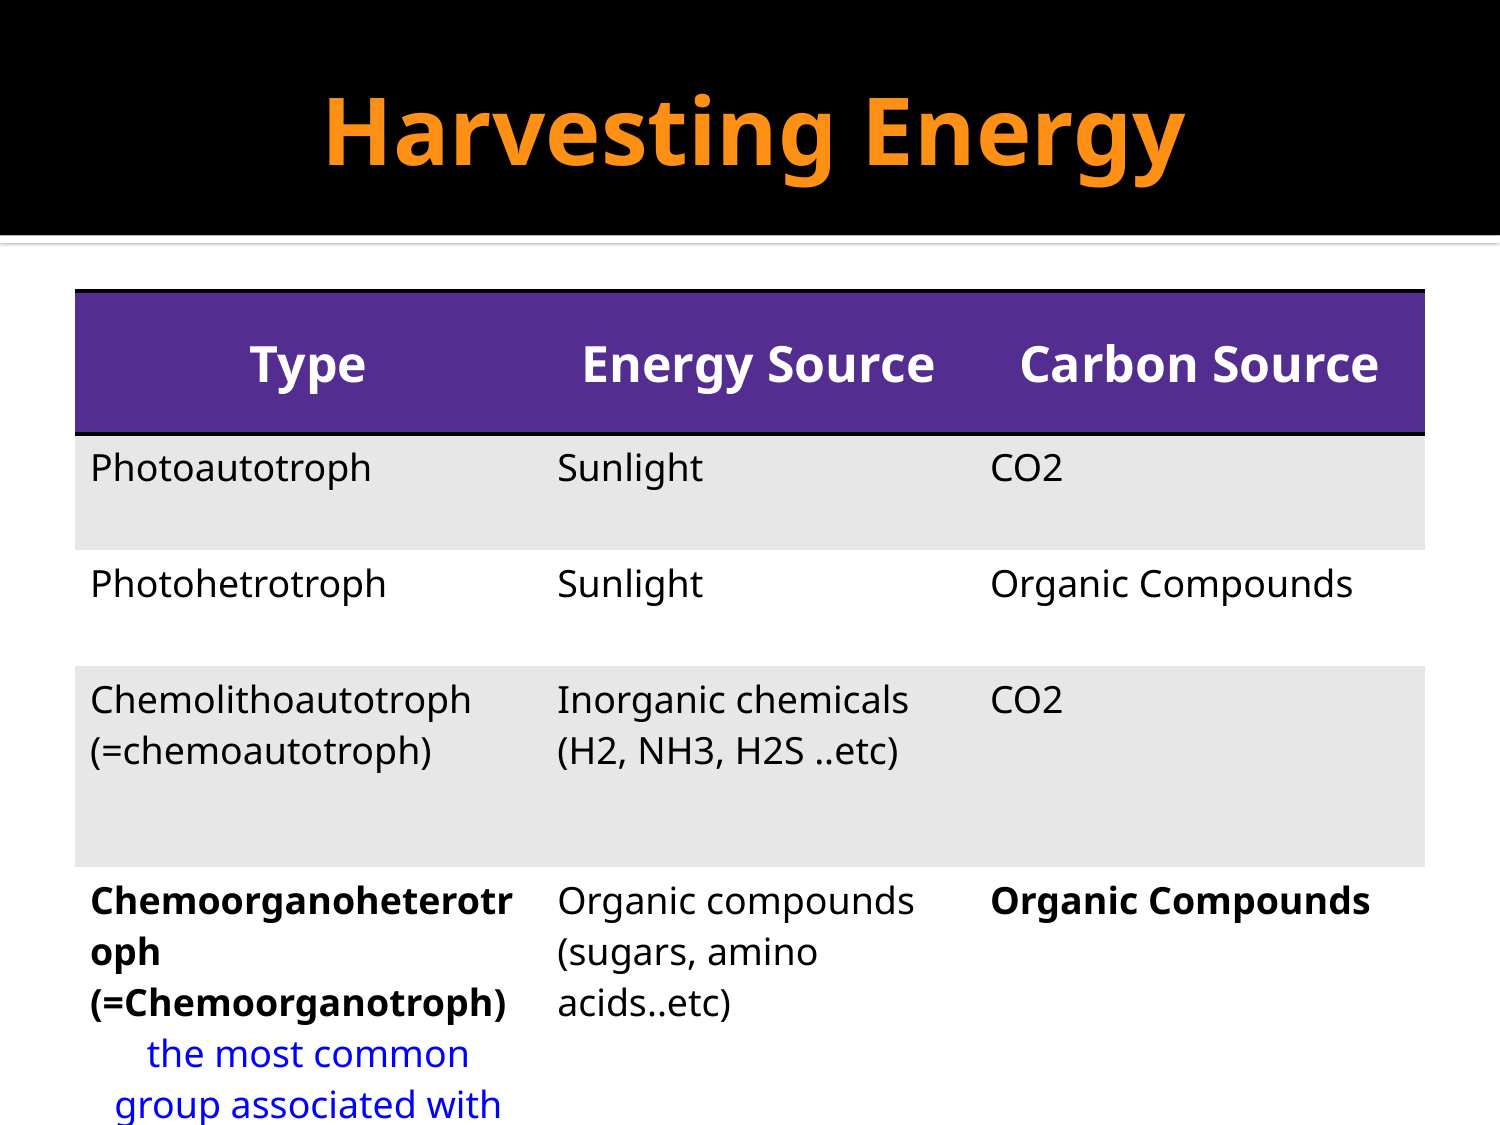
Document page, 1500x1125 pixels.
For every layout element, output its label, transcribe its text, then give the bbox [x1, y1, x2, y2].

table_cell Sunlight [542, 436, 975, 550]
table_cell Organic Compounds [975, 867, 1425, 1125]
table_cell Sunlight [542, 550, 975, 666]
table_cell Organic compounds (sugars, amino acids..etc) [542, 867, 975, 1125]
table_cell Organic Compounds [975, 550, 1425, 666]
table_cell Inorganic chemicals (H2, NH3, H2S ..etc) [542, 666, 975, 867]
table_cell CO2 [975, 436, 1425, 550]
title Harvesting Energy [75, 25, 1425, 231]
table_cell Photoautotroph [75, 436, 542, 550]
table_header Energy Source [542, 293, 975, 432]
table_cell Chemolithoautotroph (=chemoautotroph) [75, 666, 542, 867]
table_cell CO2 [975, 666, 1425, 867]
table_header Carbon Source [975, 293, 1425, 432]
table_header Type [75, 293, 542, 432]
table_cell Photohetrotroph [75, 550, 542, 666]
table_cell Chemoorganoheterotroph (=Chemoorganotroph) the most common group associated with humans and other animals. [75, 867, 542, 1125]
